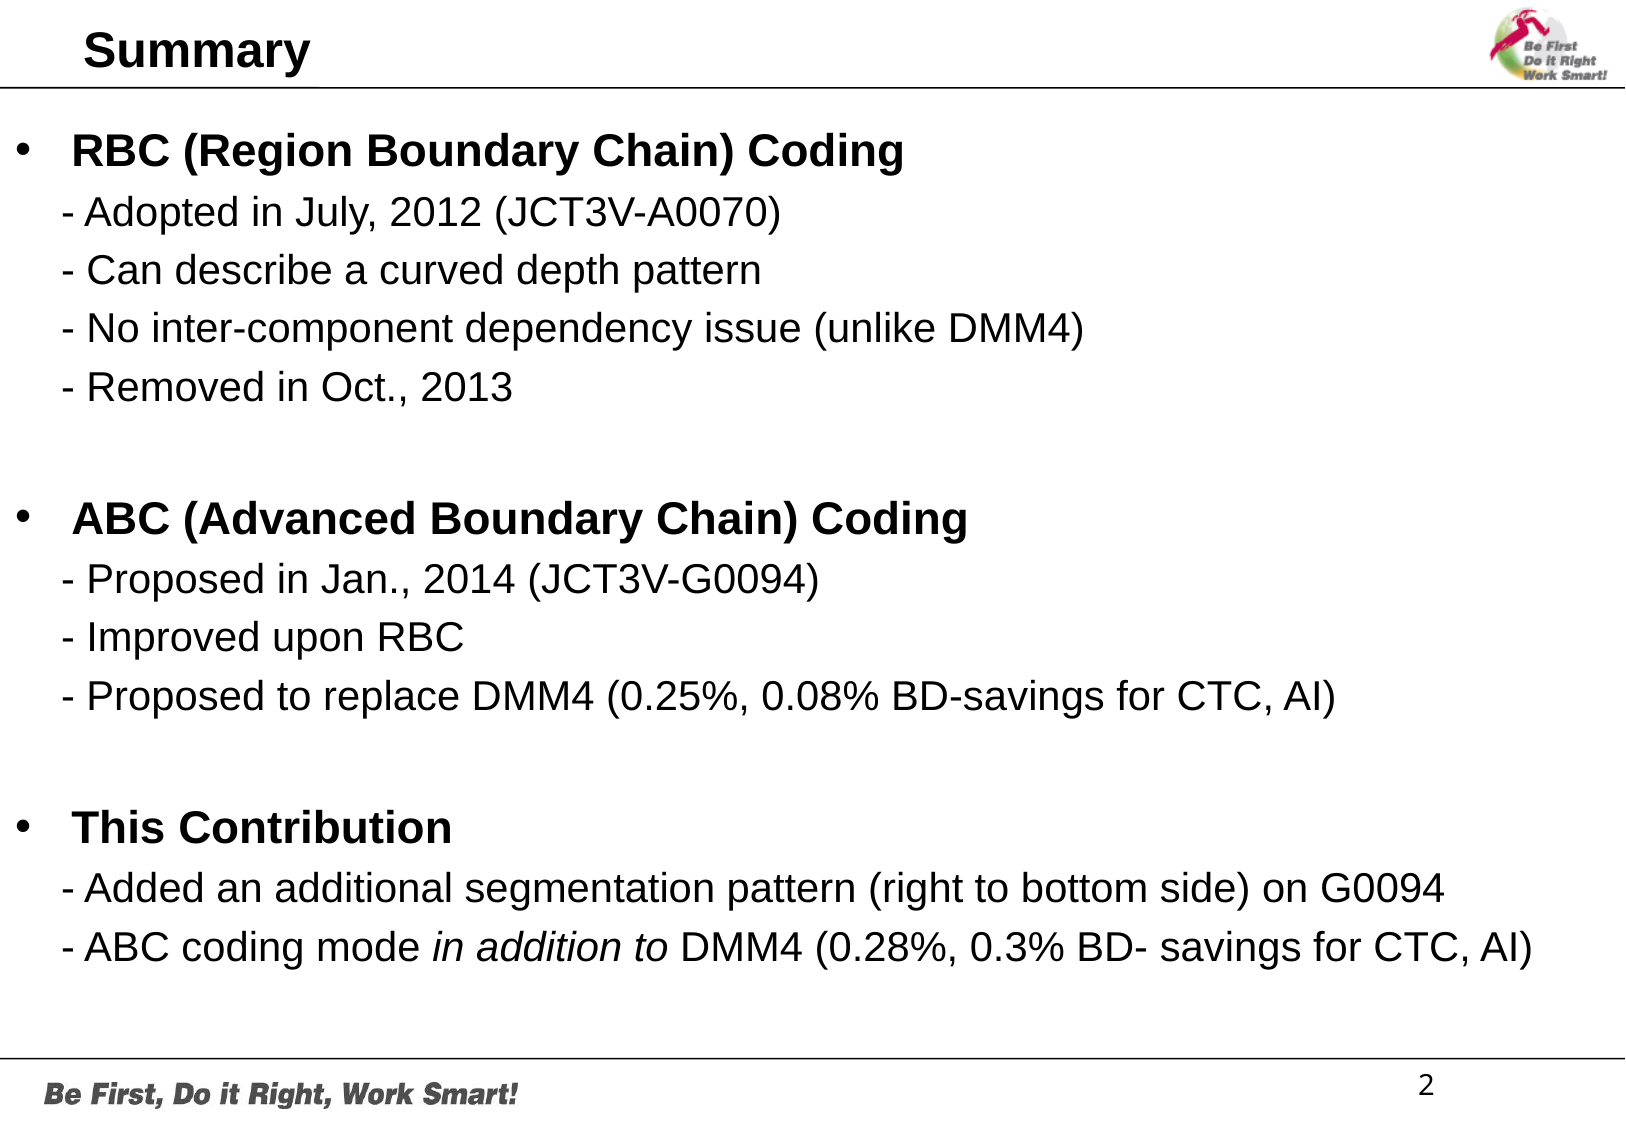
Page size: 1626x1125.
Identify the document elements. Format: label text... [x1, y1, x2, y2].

picture [44, 1082, 518, 1109]
title Summary [68, 9, 1484, 79]
slide_number 2 [1403, 1058, 1544, 1106]
list RBC (Region Boundary Chain) Coding - Adopted in July, 2012 (JCT3V-A0070) - Can describe a curved depth pattern - No inter-component dependency issue (unlike DMM4) - Removed in Oct., 2013 ABC (Advanced Boundary Chain) Coding - Proposed in Jan., 2014 (JCT3V-G0094) - Improved upon RBC - Proposed to replace DMM4 (0.25%, 0.08% BD-savings for CTC, AI) This Contribution - Added an additional segmentation pattern (right to bottom side) on G0094 - ABC coding mode in addition to DMM4 (0.28%, 0.3% BD- savings for CTC, AI) [0, 113, 1625, 1047]
picture [1487, 5, 1612, 83]
